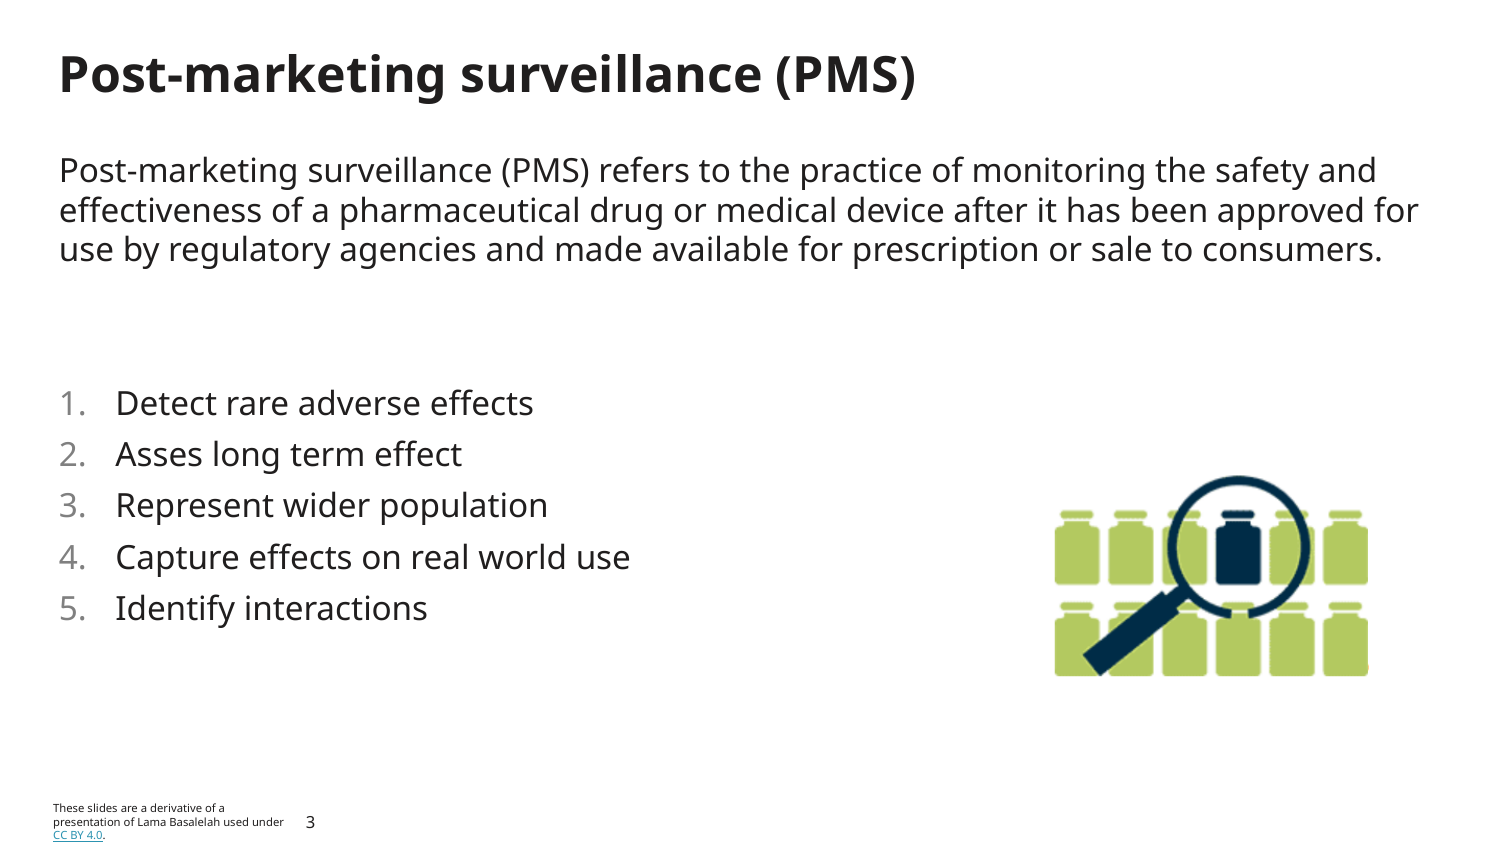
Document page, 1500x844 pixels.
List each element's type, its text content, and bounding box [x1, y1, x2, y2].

title Post-marketing surveillance (PMS) [59, 42, 1442, 102]
picture [1012, 475, 1369, 695]
list Post-marketing surveillance (PMS) refers to the practice of monitoring the safety and effectiveness of a pharmaceutical drug or medical device after it has been approved for use by regulatory agencies and made available for prescription or sale to consumers. Detect rare adverse effects Asses long term effect Represent wider population Capture effects on real world use Identify interactions [59, 148, 1442, 750]
slide_number 3 [305, 804, 401, 843]
